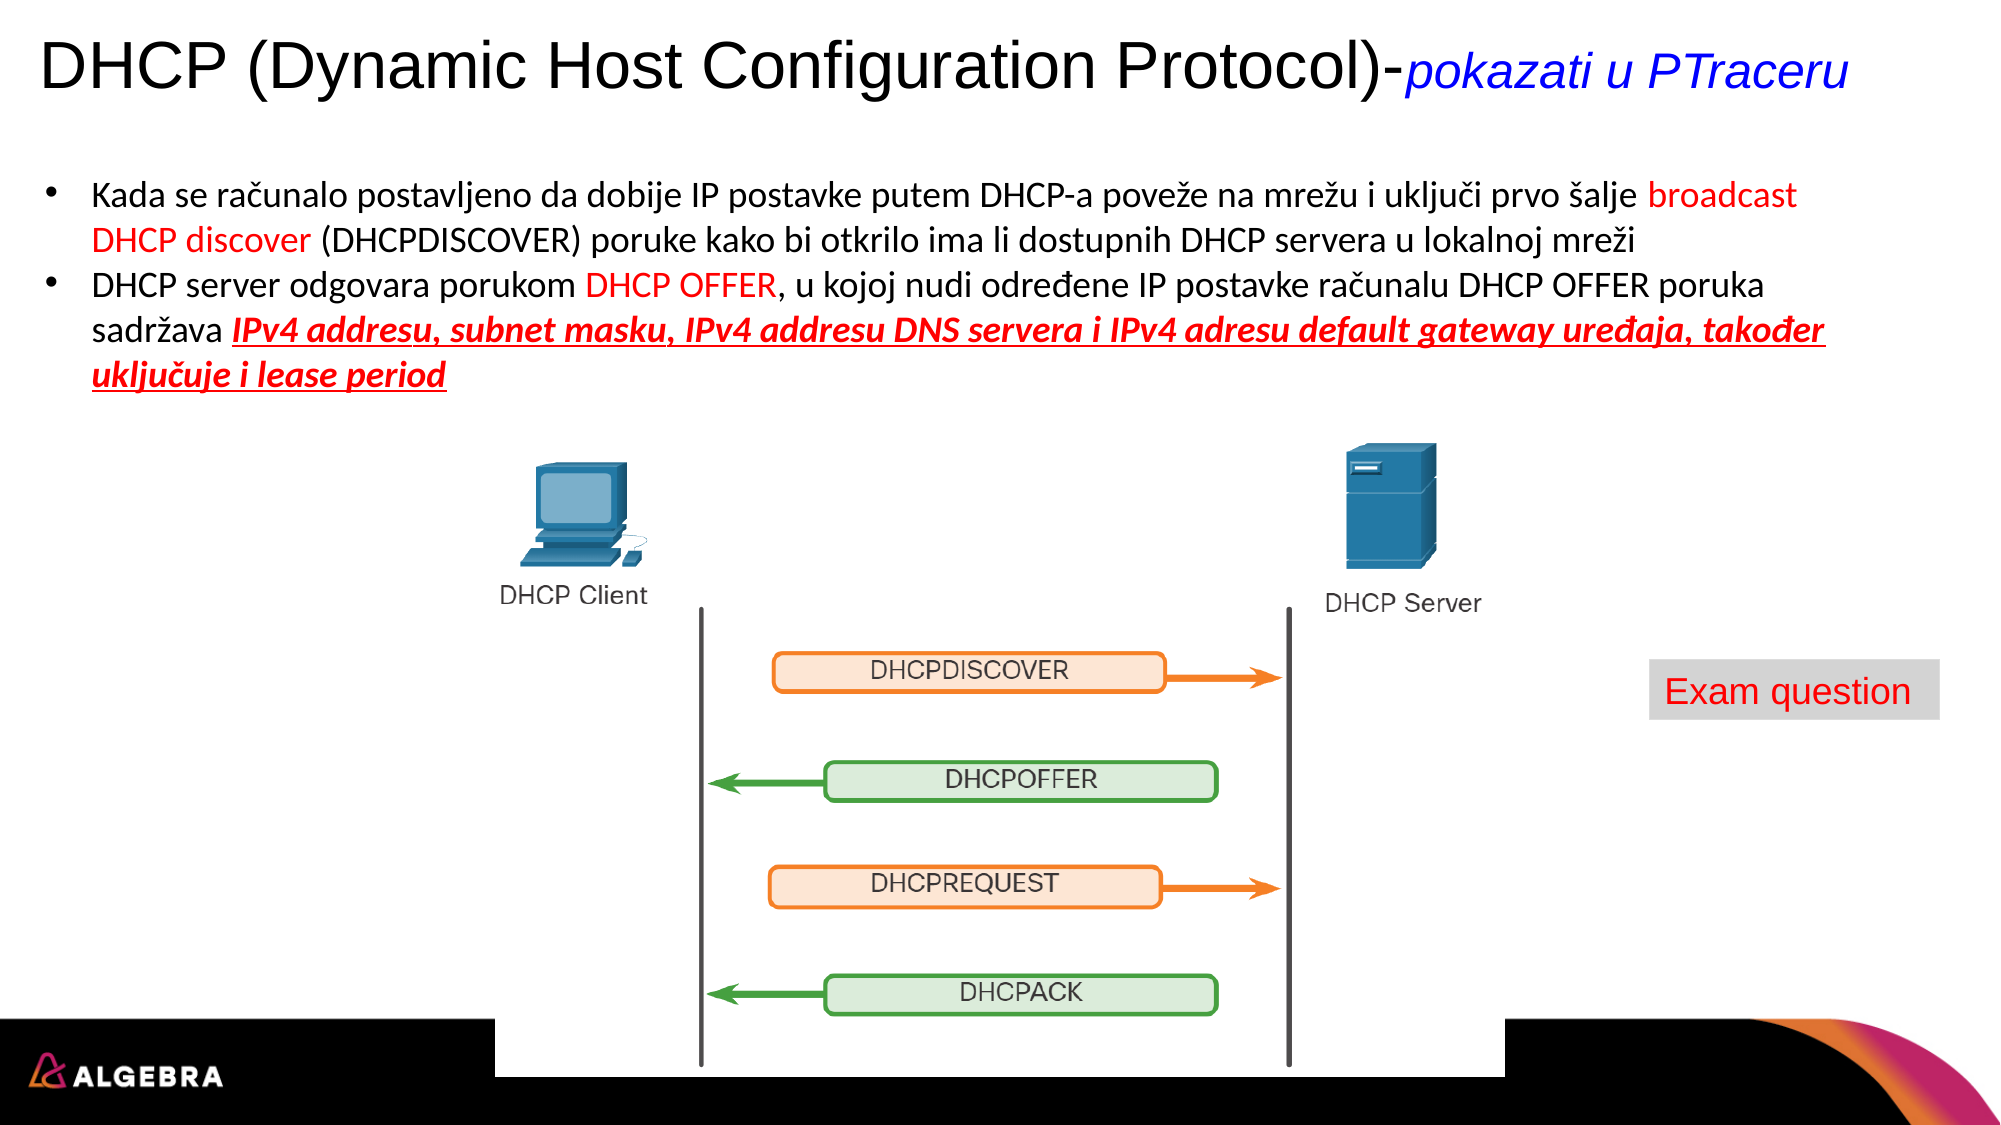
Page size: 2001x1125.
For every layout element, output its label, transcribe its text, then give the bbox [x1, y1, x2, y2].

text_box Kada se računalo postavljeno da dobije IP postavke putem DHCP-a poveže na mrežu i uključi prvo šalje broadcast DHCP discover (DHCPDISCOVER) poruke kako bi otkrilo ima li dostupnih DHCP servera u lokalnoj mreži DHCP server odgovara porukom DHCP OFFER, u kojoj nudi određene IP postavke računalu DHCP OFFER poruka sadržava IPv4 addresu, subnet masku, IPv4 addresu DNS servera i IPv4 adresu default gateway uređaja, također uključuje i lease period [30, 162, 1885, 402]
picture [0, 0, 2001, 1125]
text_box Exam question [1649, 659, 1940, 720]
title DHCP (Dynamic Host Configuration Protocol)-pokazati u PTraceru [39, 23, 1990, 200]
